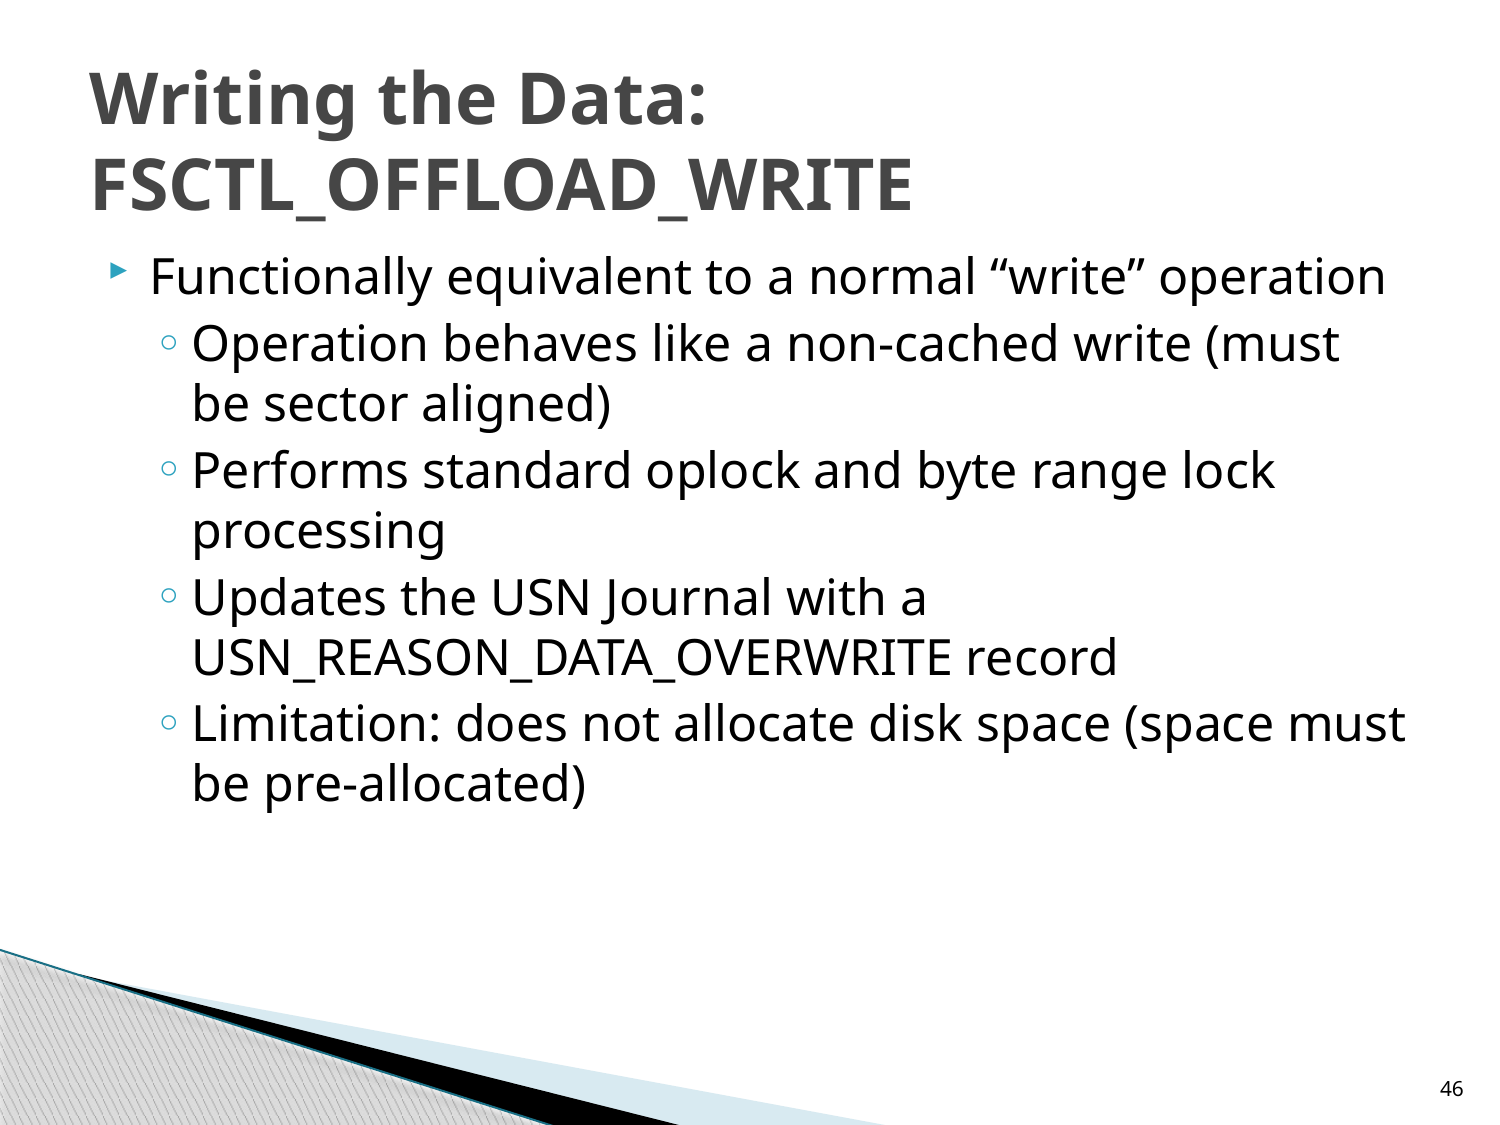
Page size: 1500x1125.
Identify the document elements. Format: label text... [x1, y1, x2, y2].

list Functionally equivalent to a normal “write” operation Operation behaves like a non-cached write (must be sector aligned) Performs standard oplock and byte range lock processing Updates the USN Journal with a USN_REASON_DATA_OVERWRITE record Limitation: does not allocate disk space (space must be pre-allocated) [75, 237, 1425, 1013]
slide_number 46 [1418, 1051, 1479, 1112]
title Writing the Data: FSCTL_OFFLOAD_WRITE [75, 45, 1425, 233]
